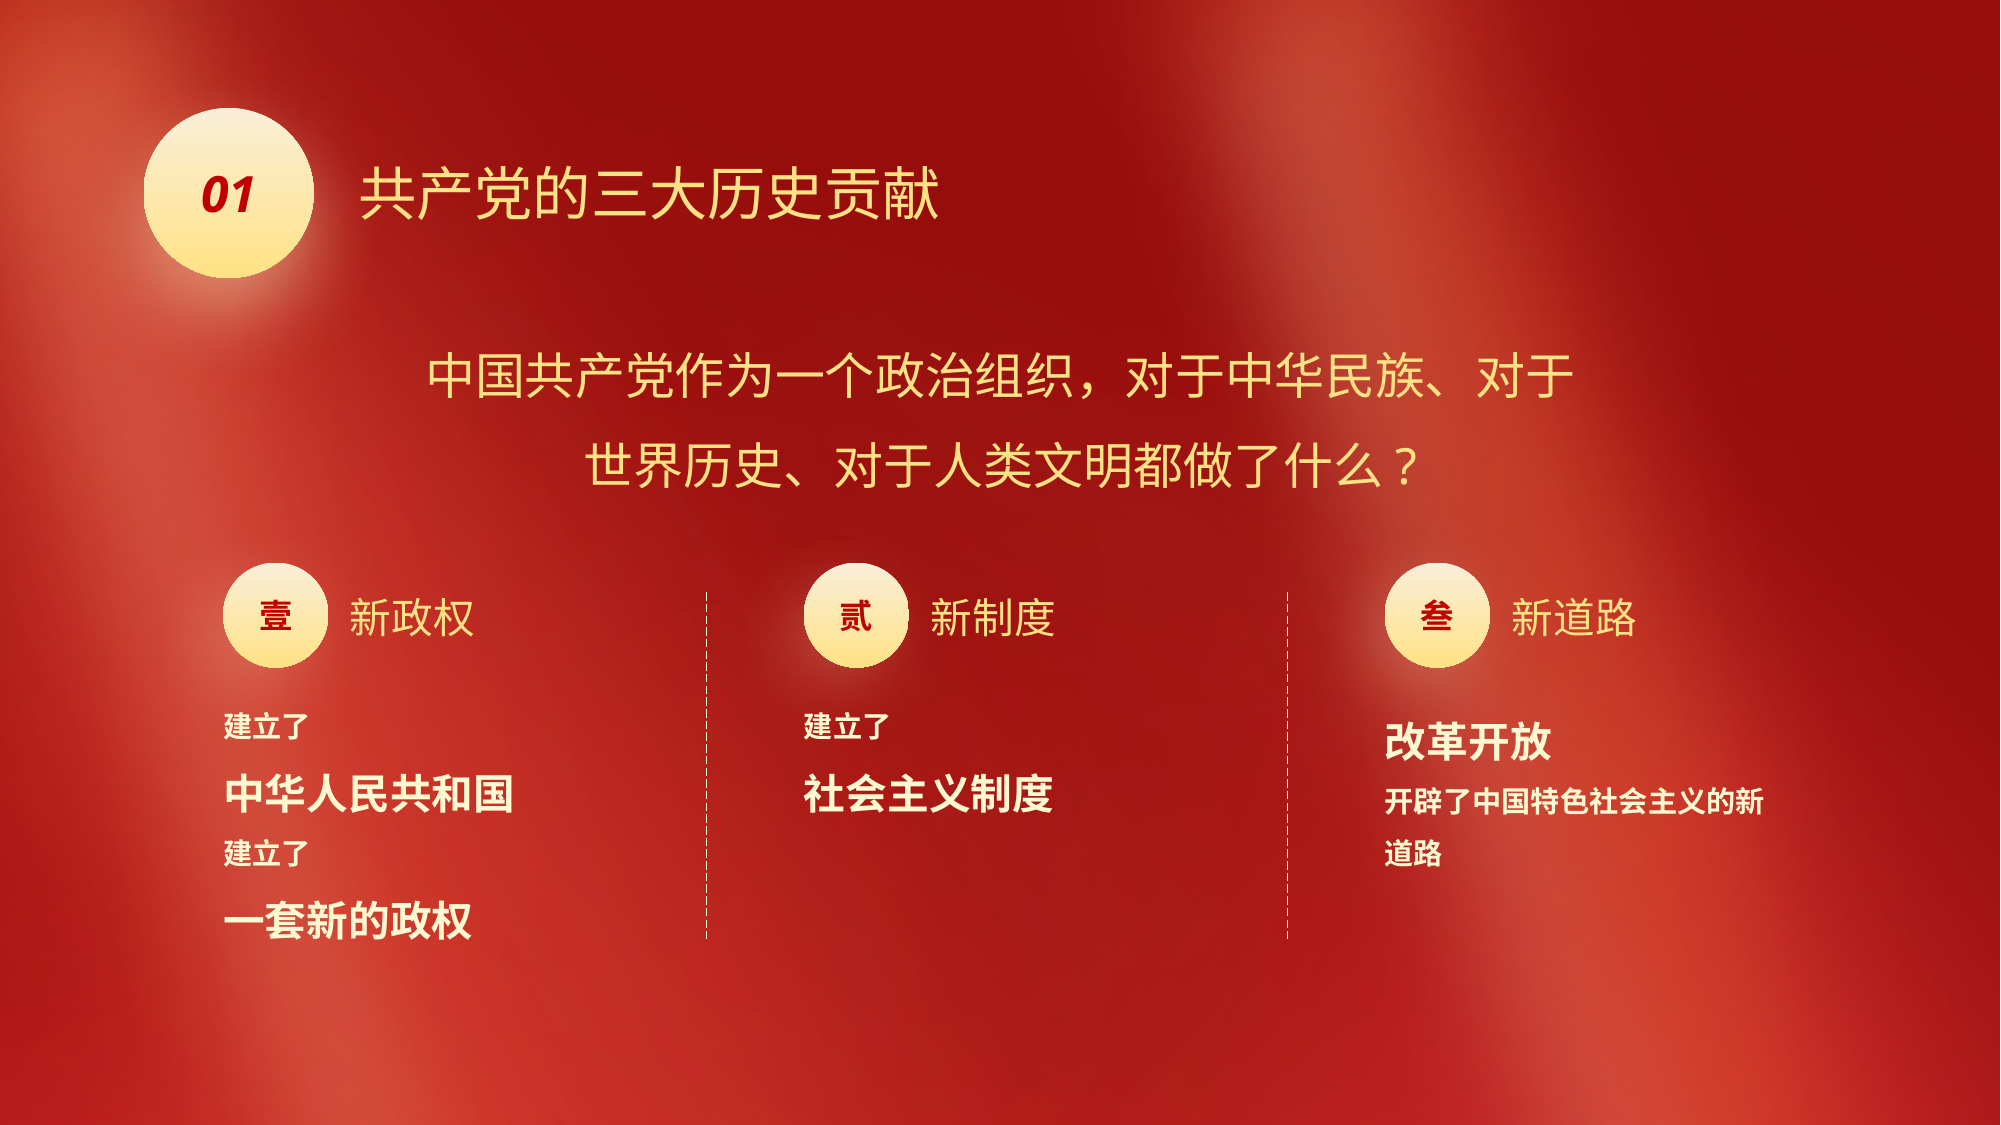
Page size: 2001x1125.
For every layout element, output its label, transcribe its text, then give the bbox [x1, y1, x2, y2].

text_box 中国共产党作为一个政治组织，对于中华民族、对于世界历史、对于人类文明都做了什么? [421, 314, 1578, 495]
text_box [143, 107, 945, 278]
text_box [223, 562, 610, 948]
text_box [803, 562, 1191, 811]
picture [0, 0, 2000, 1125]
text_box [1384, 562, 1772, 873]
